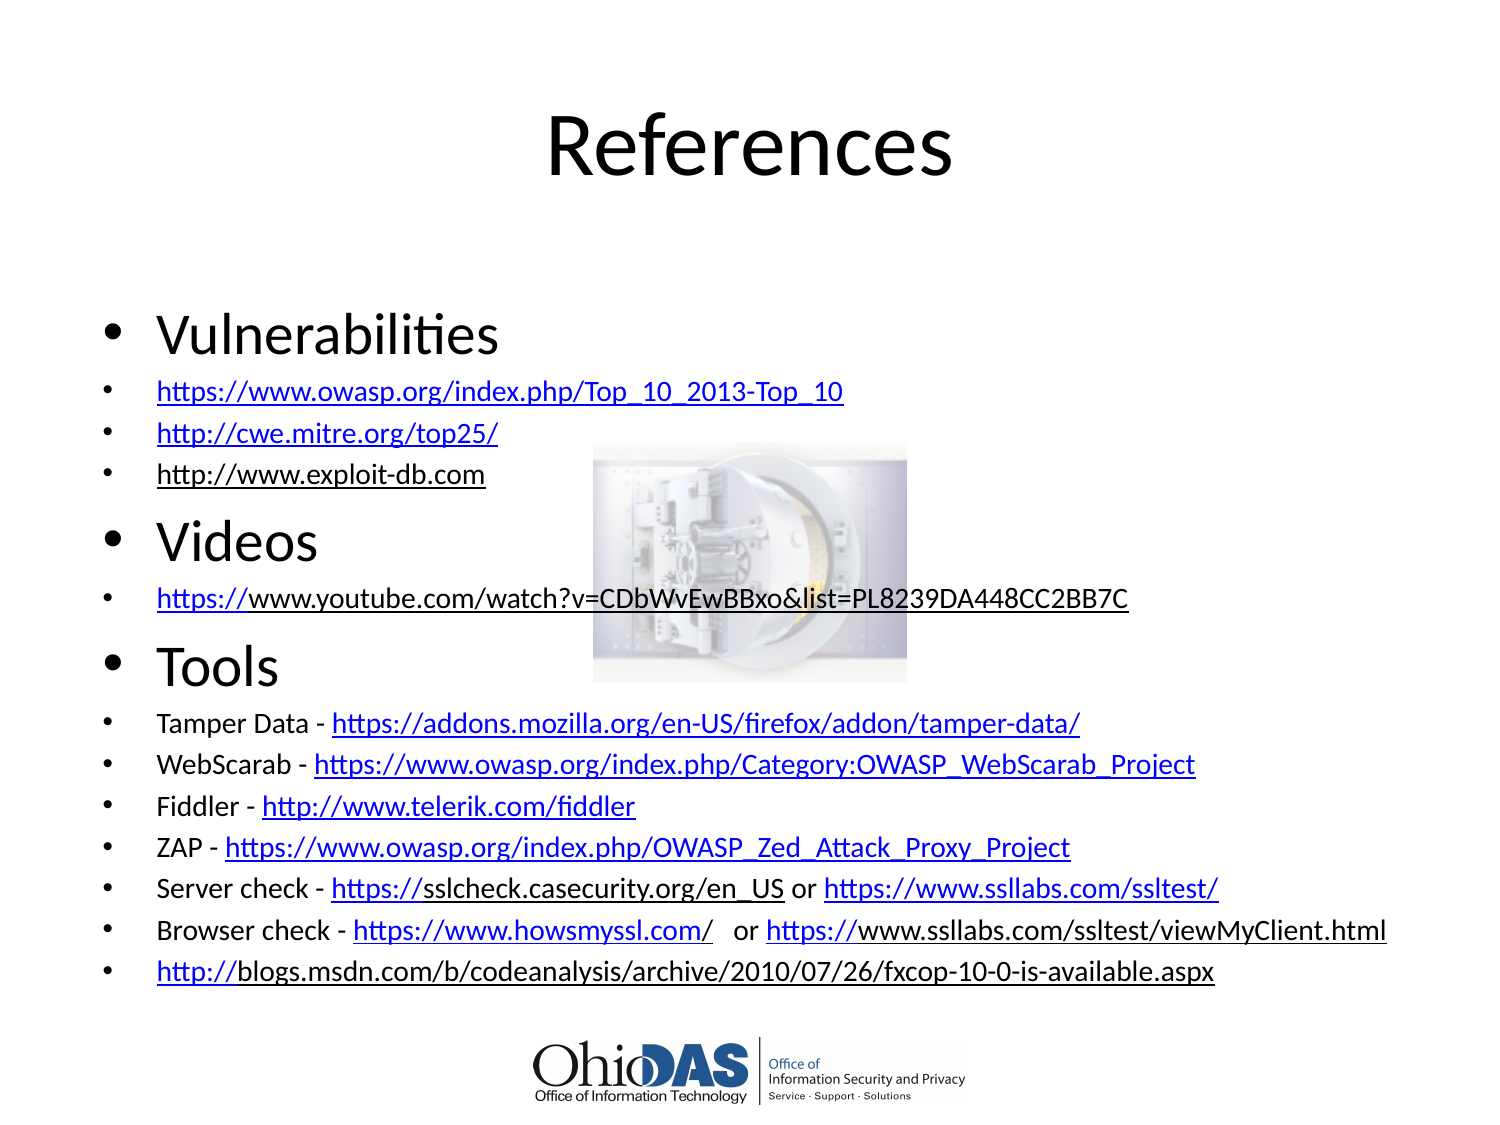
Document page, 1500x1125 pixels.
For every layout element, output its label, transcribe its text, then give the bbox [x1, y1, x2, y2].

picture [533, 1037, 969, 1105]
title References [75, 45, 1425, 233]
list Vulnerabilities https://www.owasp.org/index.php/Top_10_2013-Top_10 http://cwe.mitre.org/top25/ http://www.exploit-db.com Videos https://www.youtube.com/watch?v=CDbWvEwBBxo&list=PL8239DA448CC2BB7C Tools Tamper Data - https://addons.mozilla.org/en-US/firefox/addon/tamper-data/ WebScarab - https://www.owasp.org/index.php/Category:OWASP_WebScarab_Project Fiddler - http://www.telerik.com/fiddler ZAP - https://www.owasp.org/index.php/OWASP_Zed_Attack_Proxy_Project Server check - https://sslcheck.casecurity.org/en_US or https://www.ssllabs.com/ssltest/ Browser check - https://www.howsmyssl.com/ or https://www.ssllabs.com/ssltest/viewMyClient.html http://blogs.msdn.com/b/codeanalysis/archive/2010/07/26/fxcop-10-0-is-available.aspx [87, 287, 1425, 1013]
